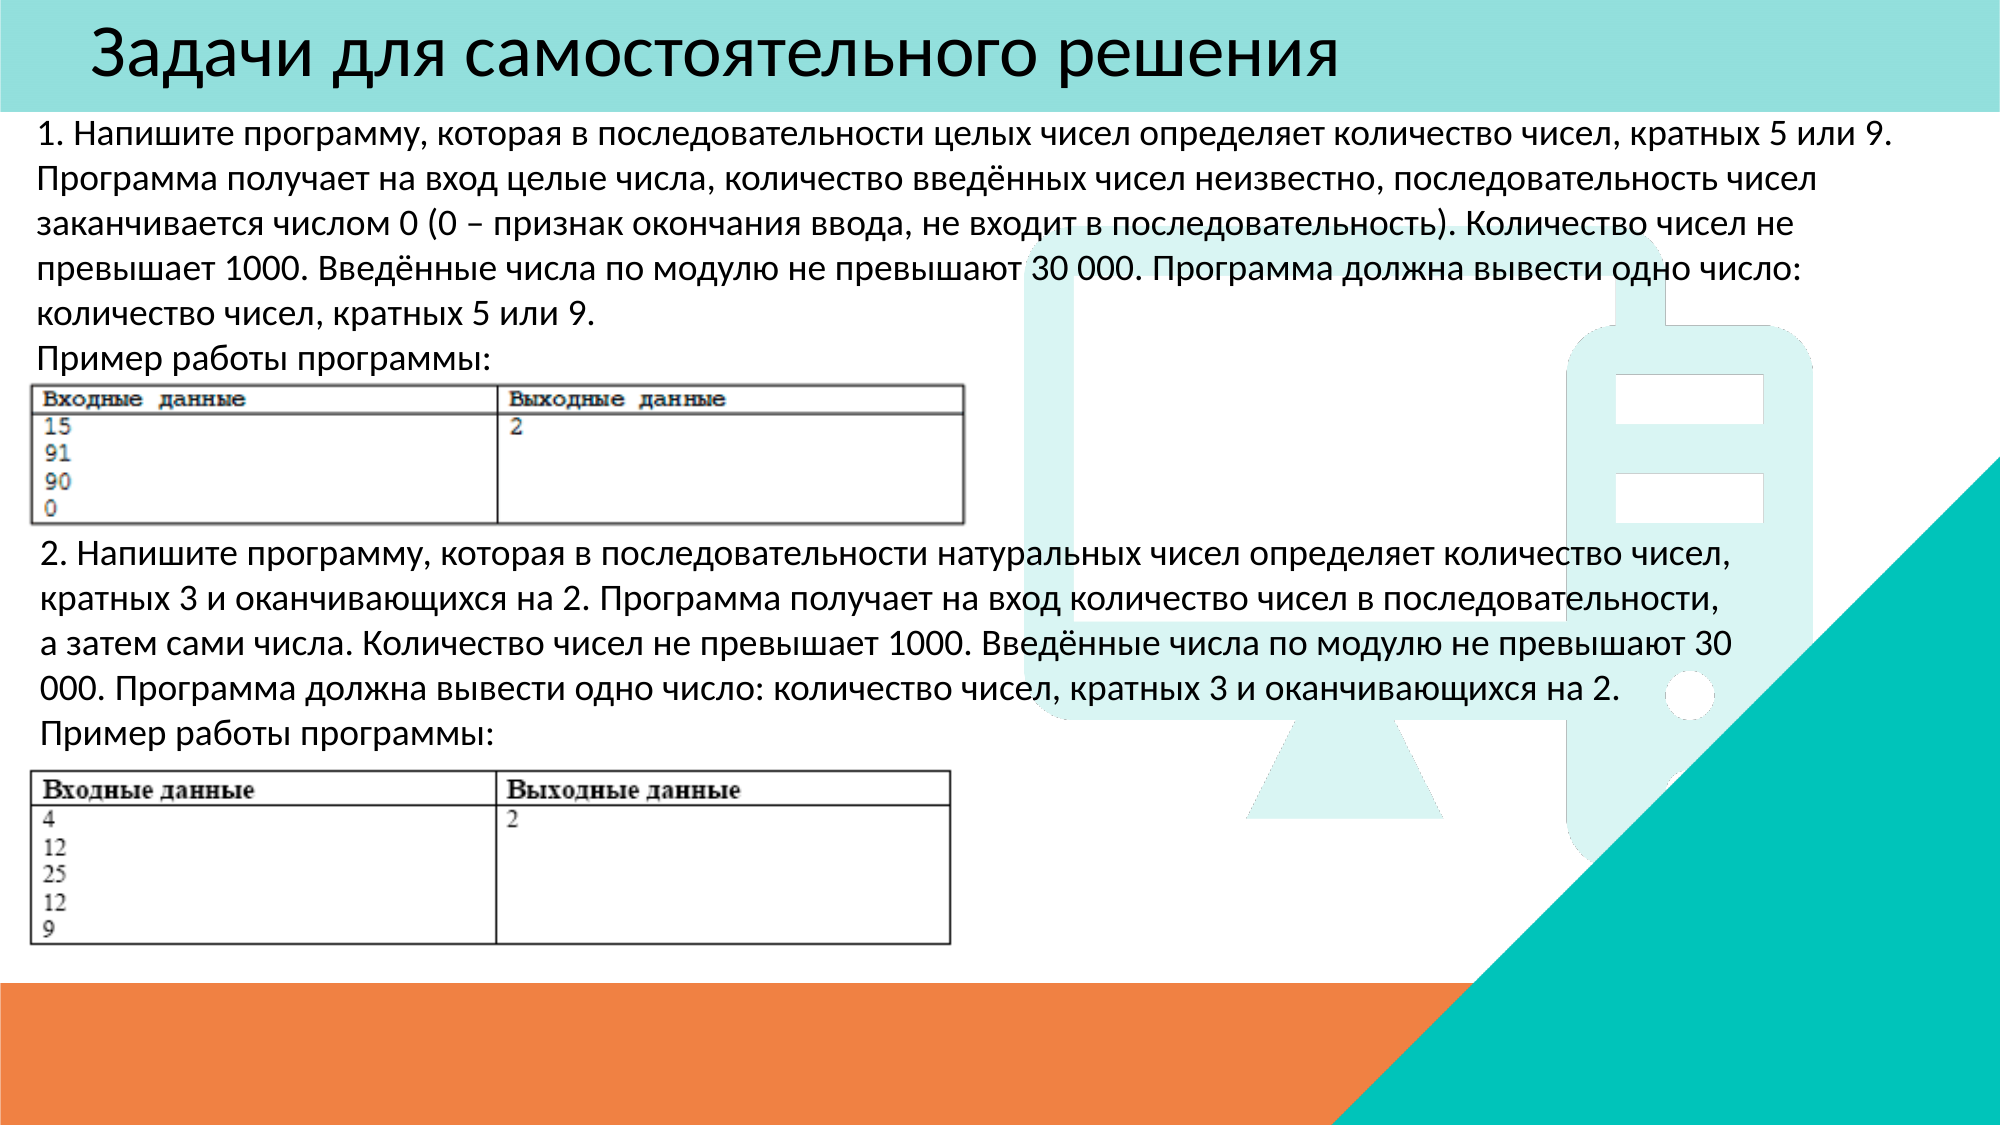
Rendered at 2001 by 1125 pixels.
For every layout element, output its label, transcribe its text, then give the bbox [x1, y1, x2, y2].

picture [24, 376, 975, 535]
picture [0, 0, 2000, 112]
picture [0, 226, 2000, 1125]
text_box 1. Напишите программу, которая в последовательности целых чисел определяет количество чисел, кратных 5 или 9. Программа получает на вход целые числа, количество введённых чисел неизвестно, последовательность чисел заканчивается числом 0 (0 – признак окончания ввода, не входит в последовательность). Количество чисел не превышает 1000. Введённые числа по модулю не превышают 30 000. Программа должна вывести одно число: количество чисел, кратных 5 или 9. Пример работы программы: [21, 112, 1979, 509]
text_box 2. Напишите программу, которая в последовательности натуральных чисел определяет количество чисел, кратных 3 и оканчивающихся на 2. Программа получает на вход количество чисел в последовательности, а затем сами числа. Количество чисел не превышает 1000. Введённые числа по модулю не превышают 30 000. Программа должна вывести одно число: количество чисел, кратных 3 и оканчивающихся на 2. Пример работы программы: [24, 520, 1329, 911]
picture [21, 761, 961, 953]
